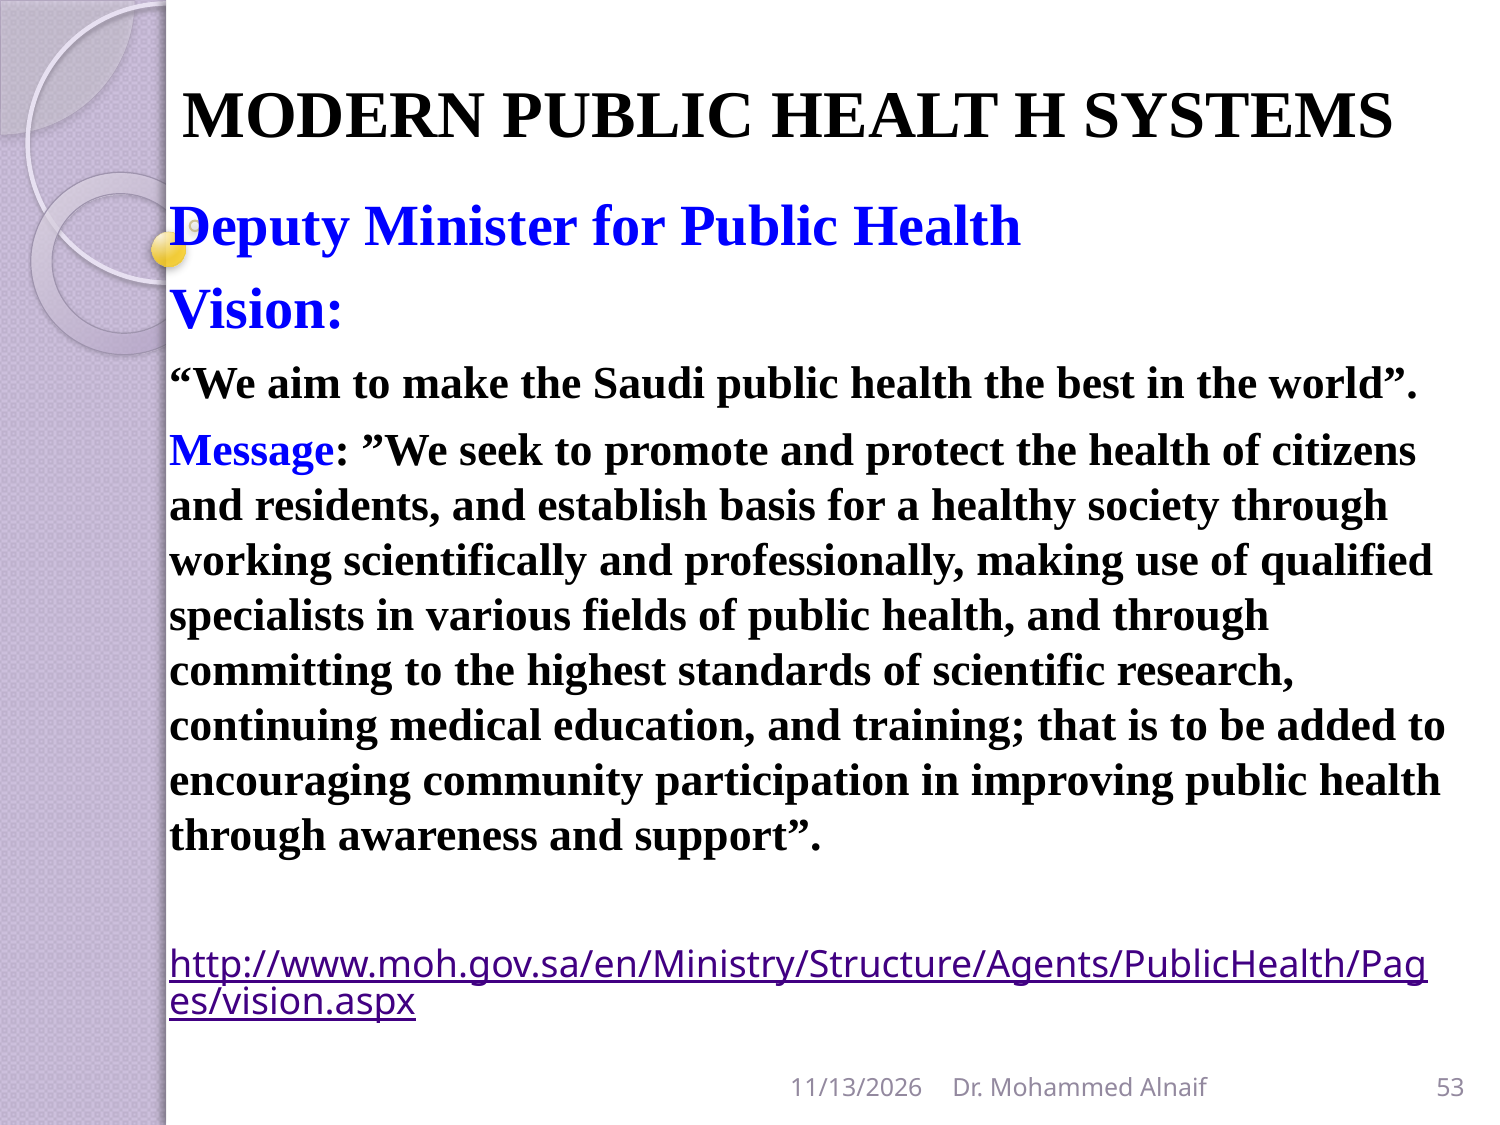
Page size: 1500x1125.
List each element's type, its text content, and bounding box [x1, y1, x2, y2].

slide_number 53 [1413, 1034, 1488, 1113]
title MODERN PUBLIC HEALT H SYSTEMS [137, 62, 1413, 159]
footer Dr. Mohammed Alnaif [937, 1034, 1413, 1113]
subtitle Deputy Minister for Public Health Vision: “We aim to make the Saudi public health the best in the world”. Message: ”We seek to promote and protect the health of citizens and residents, and establish basis for a healthy society through working scientifically and professionally, making use of qualified specialists in various fields of public health, and through committing to the highest standards of scientific research, continuing medical education, and training; that is to be added to encouraging community participation in improving public health through awareness and support”. http://www.moh.gov.sa/en/Ministry/Structure/Agents/PublicHealth/Pages/vision.aspx [150, 187, 1463, 1025]
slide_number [587, 1034, 937, 1113]
